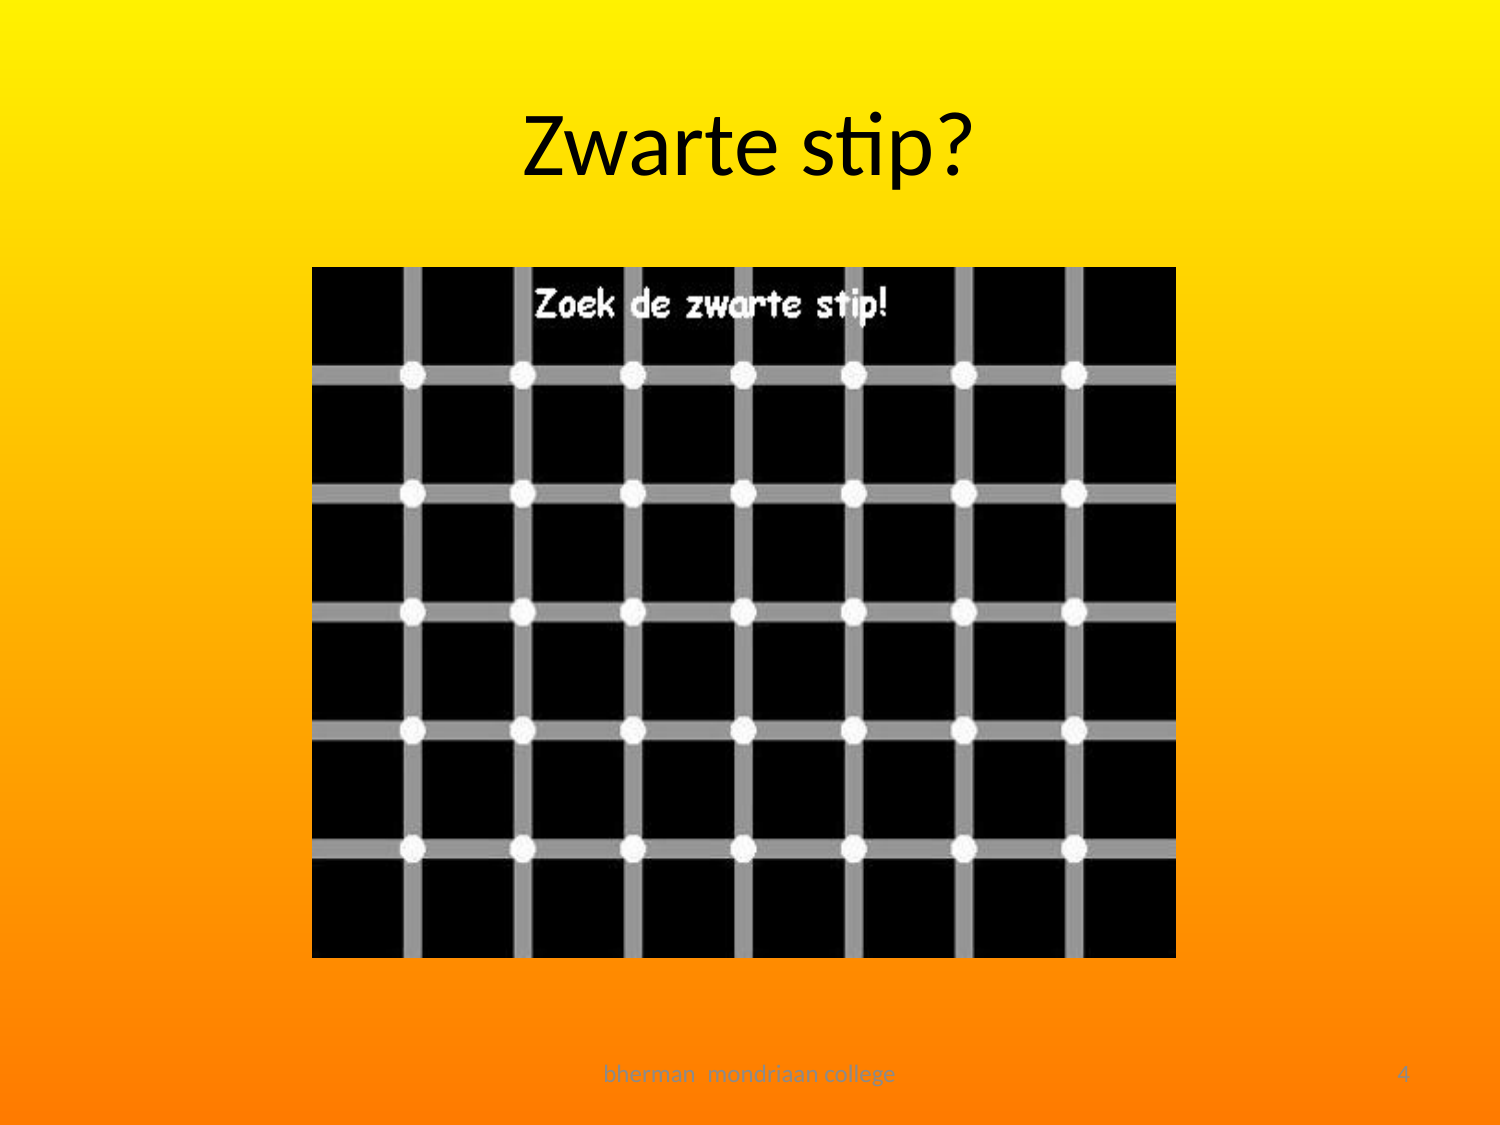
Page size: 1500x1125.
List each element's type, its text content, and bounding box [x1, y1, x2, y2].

picture [312, 266, 1176, 958]
title Zwarte stip? [75, 45, 1425, 233]
slide_number 4 [1074, 1042, 1425, 1103]
footer bherman mondriaan college [512, 1042, 988, 1103]
